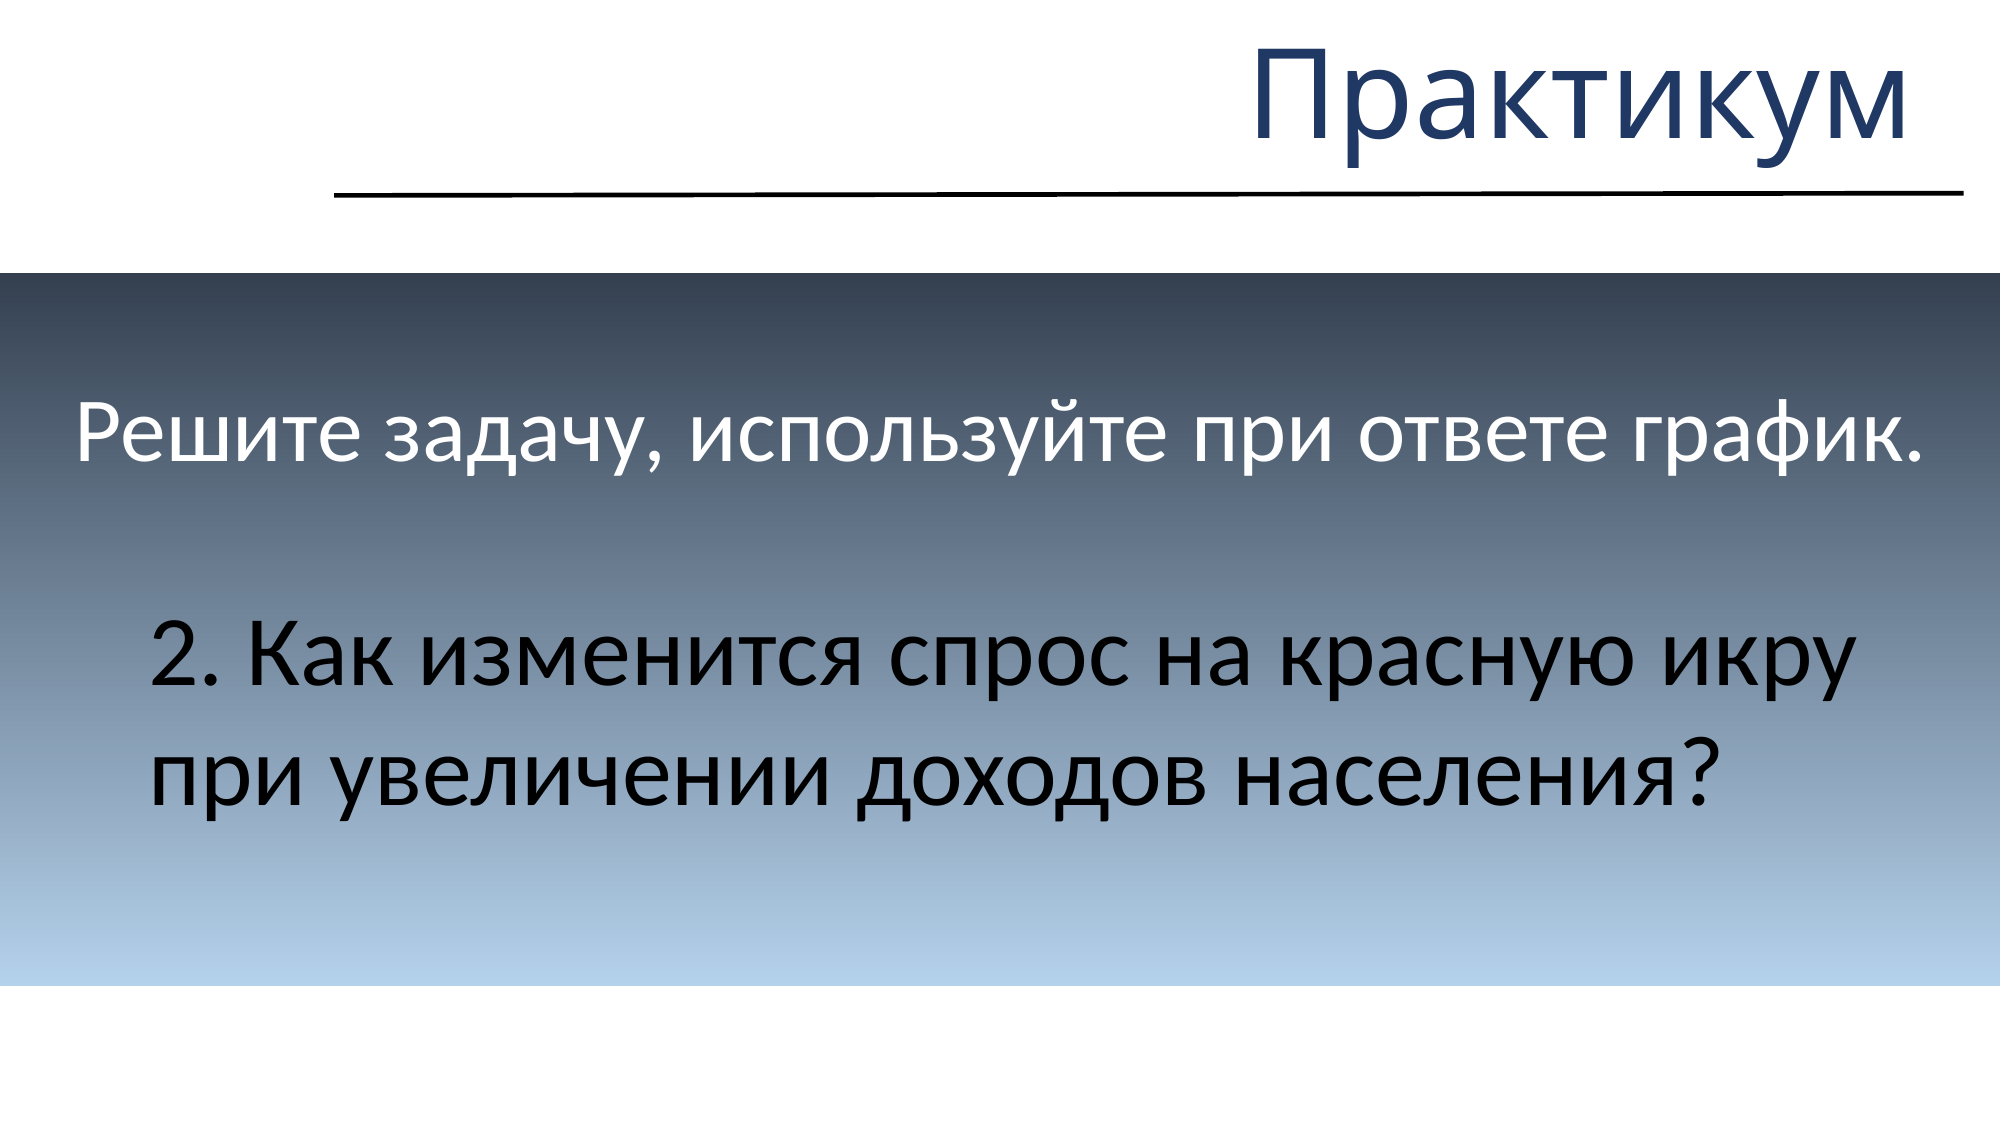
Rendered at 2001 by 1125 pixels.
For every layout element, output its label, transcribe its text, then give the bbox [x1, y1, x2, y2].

text_box 2. Как изменится спрос на красную икру при увеличении доходов населения? [133, 578, 1909, 833]
text_box Практикум [802, 0, 1930, 192]
text_box [0, 273, 2000, 986]
text_box Решите задачу, используйте при ответе график. [60, 362, 1968, 488]
